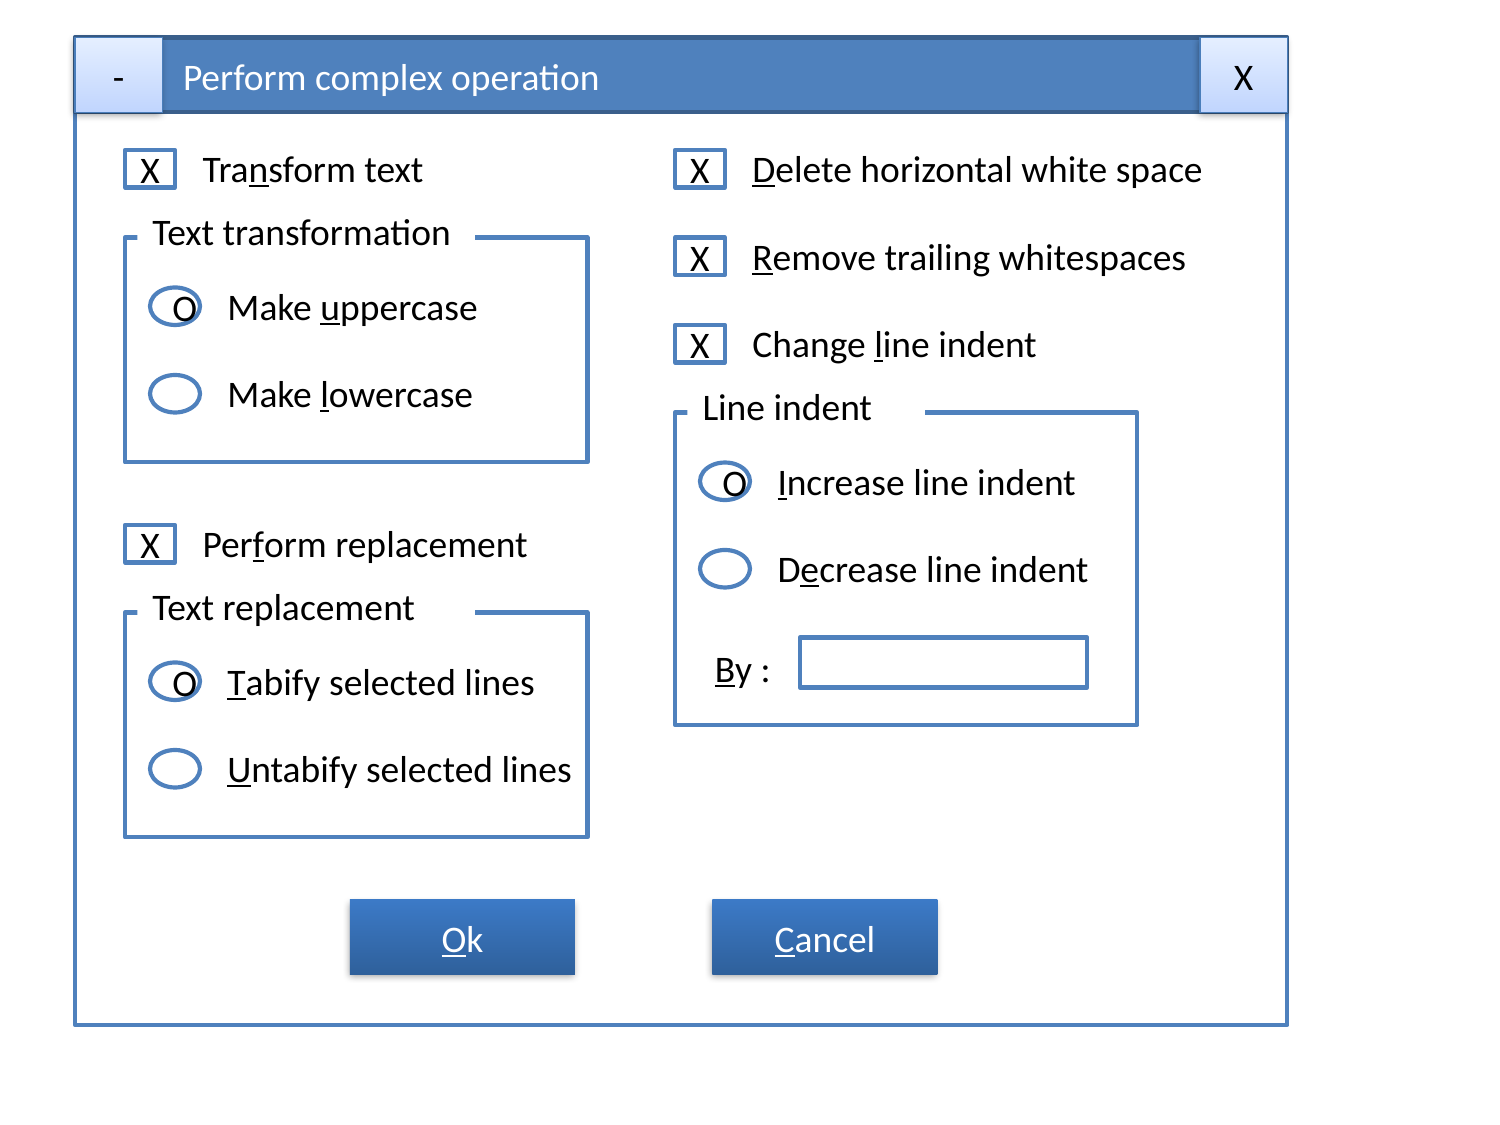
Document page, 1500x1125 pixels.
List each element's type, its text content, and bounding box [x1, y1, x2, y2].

text_box Untabify selected lines [212, 737, 613, 798]
text_box X [123, 148, 177, 190]
text_box X [123, 523, 177, 565]
text_box X [673, 235, 727, 277]
text_box Change line indent [737, 312, 1125, 373]
text_box Remove trailing whitespaces [737, 224, 1213, 285]
text_box O [697, 460, 753, 503]
text_box [123, 610, 590, 839]
text_box Line indent [687, 374, 925, 480]
text_box Ok [349, 899, 575, 975]
text_box [123, 235, 590, 464]
text_box X [673, 148, 727, 190]
text_box [147, 747, 203, 790]
text_box O [147, 285, 203, 328]
text_box Cancel [712, 899, 938, 975]
text_box [798, 635, 1089, 690]
text_box Perform complex operation [160, 35, 1200, 114]
text_box Perform replacement [187, 512, 575, 573]
text_box Make uppercase [212, 274, 500, 335]
text_box [73, 114, 1289, 1027]
text_box Transform text [187, 137, 575, 198]
text_box Text transformation [137, 199, 475, 305]
text_box By : [699, 637, 800, 698]
text_box Text replacement [137, 574, 475, 680]
text_box [673, 410, 1139, 727]
text_box X [673, 323, 727, 365]
text_box Delete horizontal white space [737, 137, 1225, 198]
text_box O [147, 660, 203, 703]
text_box - [74, 37, 163, 113]
text_box [697, 547, 753, 590]
text_box Tabify selected lines [212, 649, 575, 710]
text_box X [1199, 37, 1288, 113]
text_box [147, 372, 203, 415]
text_box Decrease line indent [762, 537, 1163, 598]
text_box Make lowercase [212, 362, 513, 423]
text_box Increase line indent [762, 449, 1125, 510]
